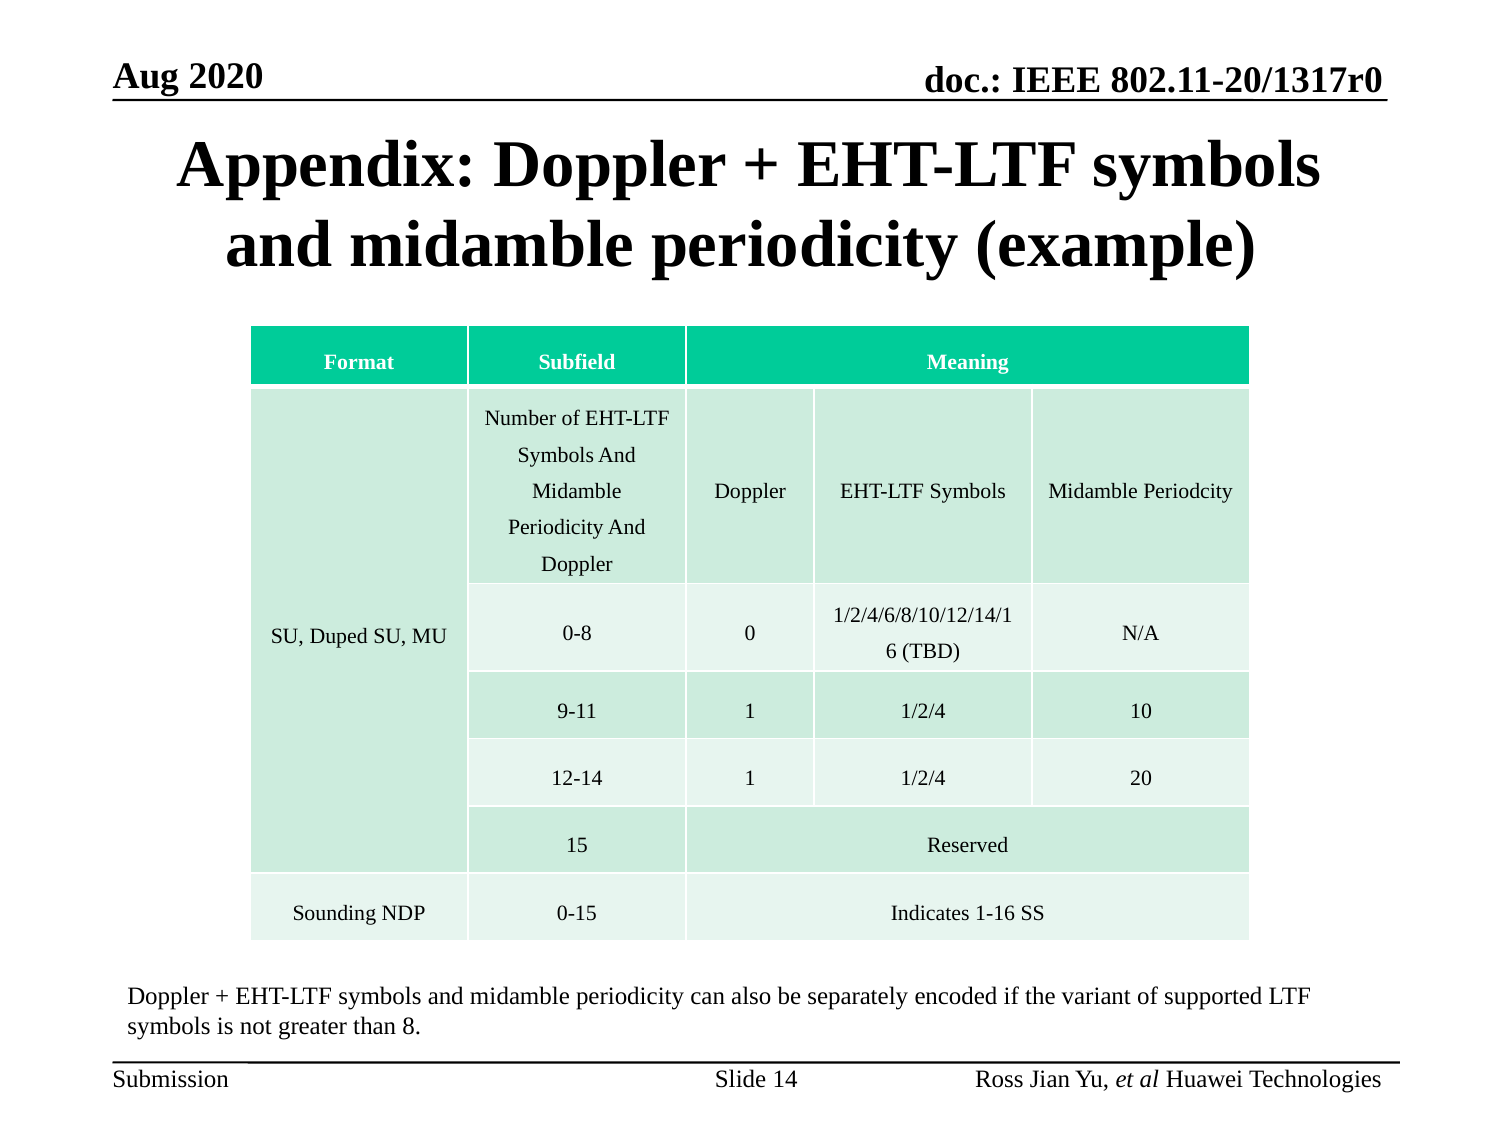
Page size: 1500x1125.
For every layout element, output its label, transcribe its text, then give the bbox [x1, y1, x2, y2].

table_cell N/A [1033, 584, 1249, 670]
table_cell Sounding NDP [251, 874, 467, 940]
table_header Meaning [687, 326, 1249, 384]
table_cell Indicates 1-16 SS [687, 874, 1249, 940]
table_cell Doppler [687, 389, 813, 583]
table_cell EHT-LTF Symbols [815, 389, 1031, 583]
table_cell 0-8 [469, 584, 685, 670]
table_cell SU, Duped SU, MU [251, 389, 467, 872]
table_cell 1/2/4 [815, 739, 1031, 805]
table_cell 9-11 [469, 672, 685, 738]
text_box Doppler + EHT-LTF symbols and midamble periodicity can also be separately encoded if the variant of supported LTF symbols is not greater than 8. [112, 971, 1400, 1047]
title Appendix: Doppler + EHT-LTF symbols and midamble periodicity (example) [112, 112, 1388, 288]
table_header Format [251, 326, 467, 384]
table_header Subfield [469, 326, 685, 384]
table_cell 15 [469, 807, 685, 872]
table_cell 1 [687, 739, 813, 805]
table_cell 10 [1033, 672, 1249, 738]
table_cell Reserved [687, 807, 1249, 872]
table_cell 0-15 [469, 874, 685, 940]
table_cell 20 [1033, 739, 1249, 805]
table_cell 1/2/4/6/8/10/12/14/16 (TBD) [815, 584, 1031, 670]
slide_number Slide 14 [712, 1061, 800, 1093]
table_cell 1/2/4 [815, 672, 1031, 738]
table_cell 12-14 [469, 739, 685, 805]
table_cell 1 [687, 672, 813, 738]
table_cell Number of EHT-LTF Symbols And Midamble Periodicity And Doppler [469, 389, 685, 583]
table_cell Midamble Periodcity [1033, 389, 1249, 583]
table_cell 0 [687, 584, 813, 670]
